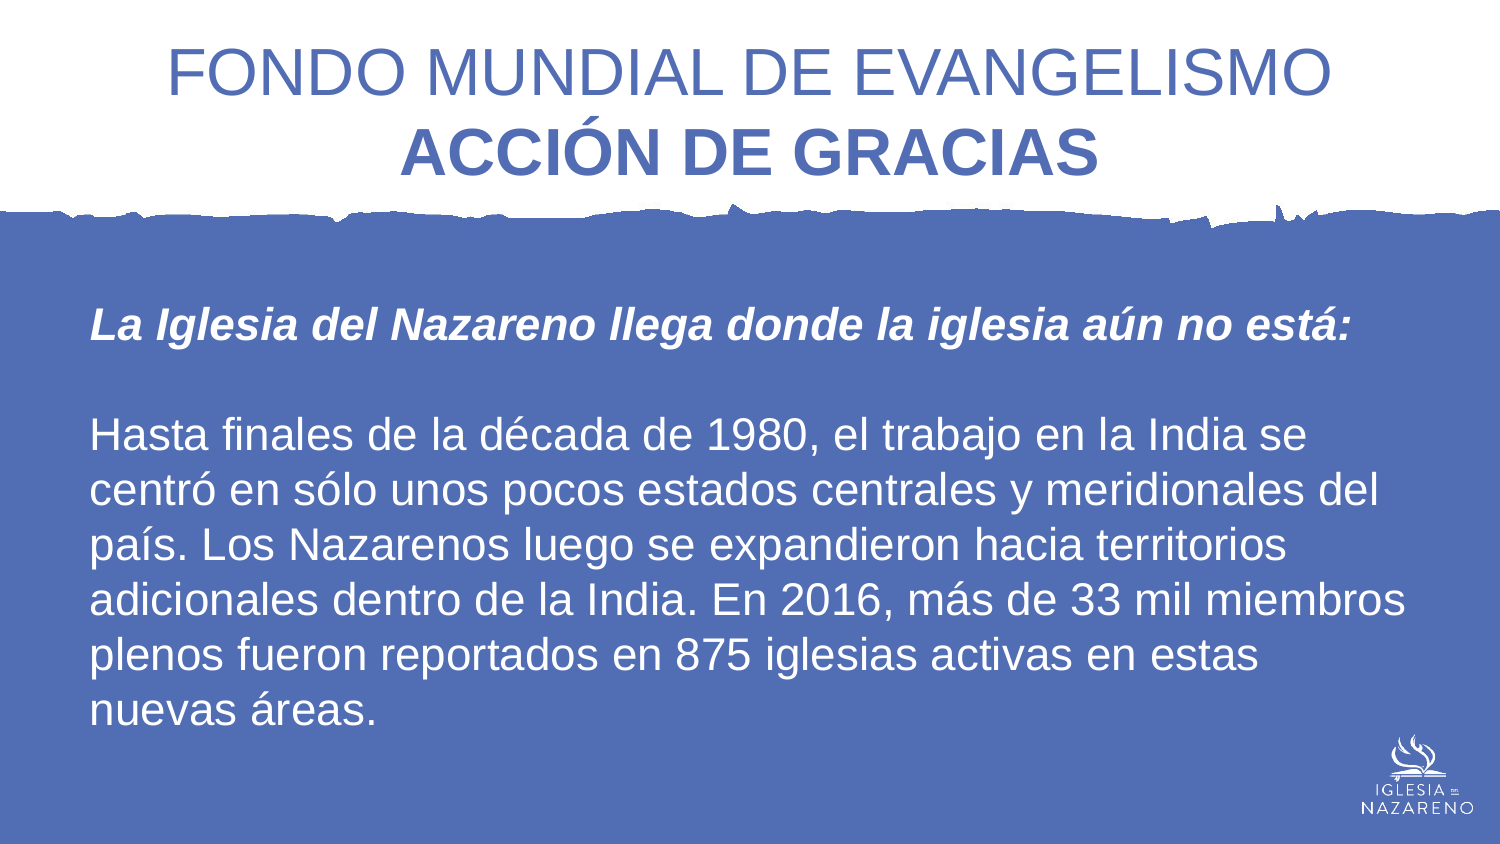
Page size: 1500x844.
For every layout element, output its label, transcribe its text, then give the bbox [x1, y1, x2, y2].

picture [0, 0, 1500, 844]
text_box Fondo Mundial de Evangelismo Acción de Gracias [12, 21, 1488, 197]
text_box La Iglesia del Nazareno llega donde la iglesia aún no está: Hasta finales de la década de 1980, el trabajo en la India se centró en sólo unos pocos estados centrales y meridionales del país. Los Nazarenos luego se expandieron hacia territorios adicionales dentro de la India. En 2016, más de 33 mil miembros plenos fueron reportados en 875 iglesias activas en estas nuevas áreas. [74, 287, 1425, 742]
